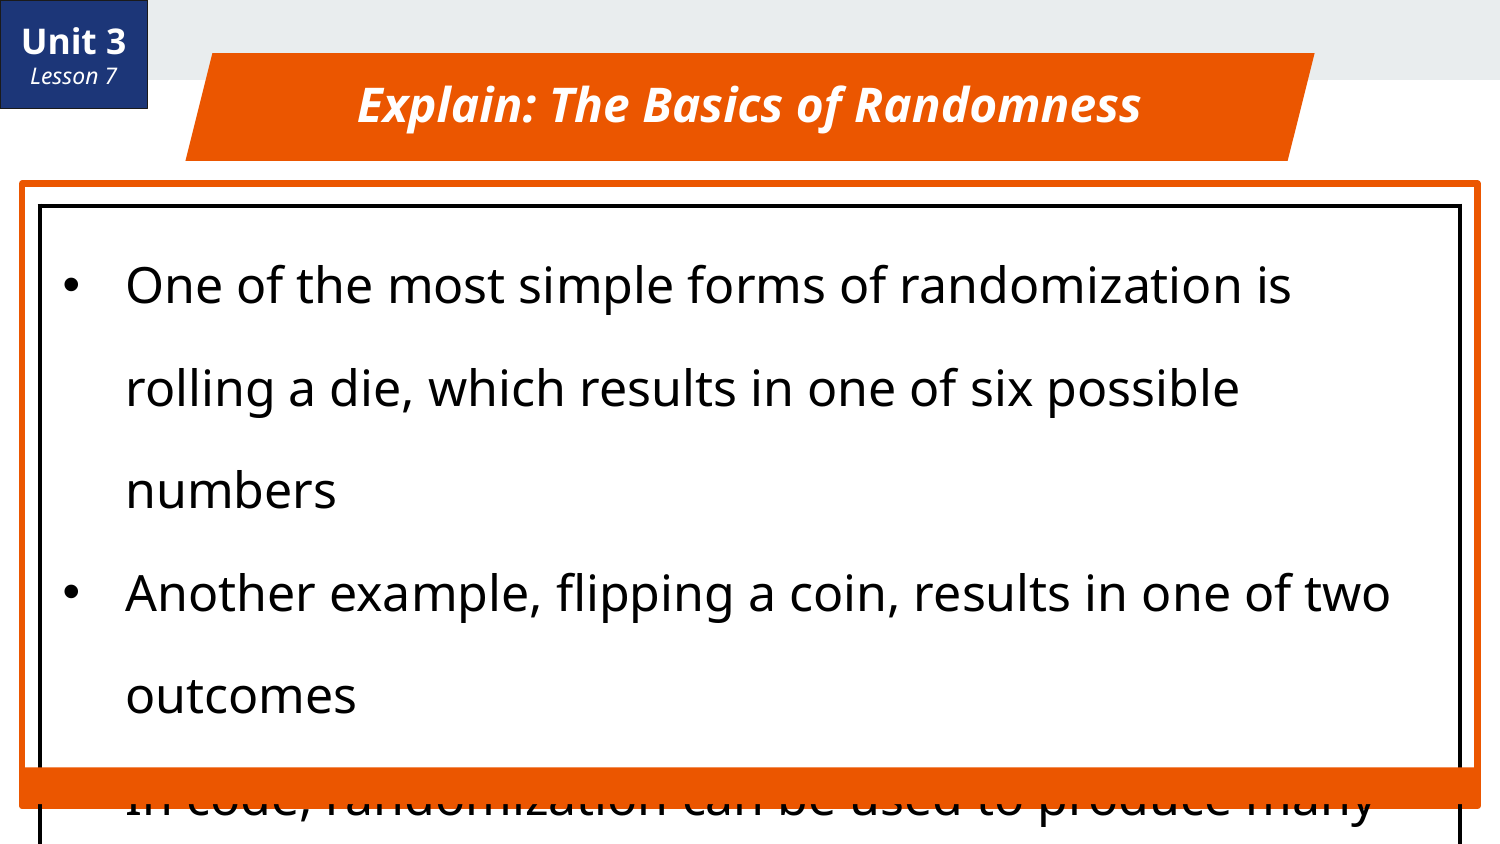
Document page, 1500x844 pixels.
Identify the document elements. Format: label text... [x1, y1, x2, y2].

picture [25, 186, 1475, 804]
title Explain: The Basics of Randomness [221, 60, 1279, 155]
text_box [185, 53, 1315, 161]
text_box Unit 3 Lesson 7 [0, 0, 148, 109]
table_header One of the most simple forms of randomization is rolling a die, which results in one of six possible numbers Another example, flipping a coin, results in one of two outcomes In code, randomization can be used to produce many more possible outcomes. [42, 811, 1458, 844]
